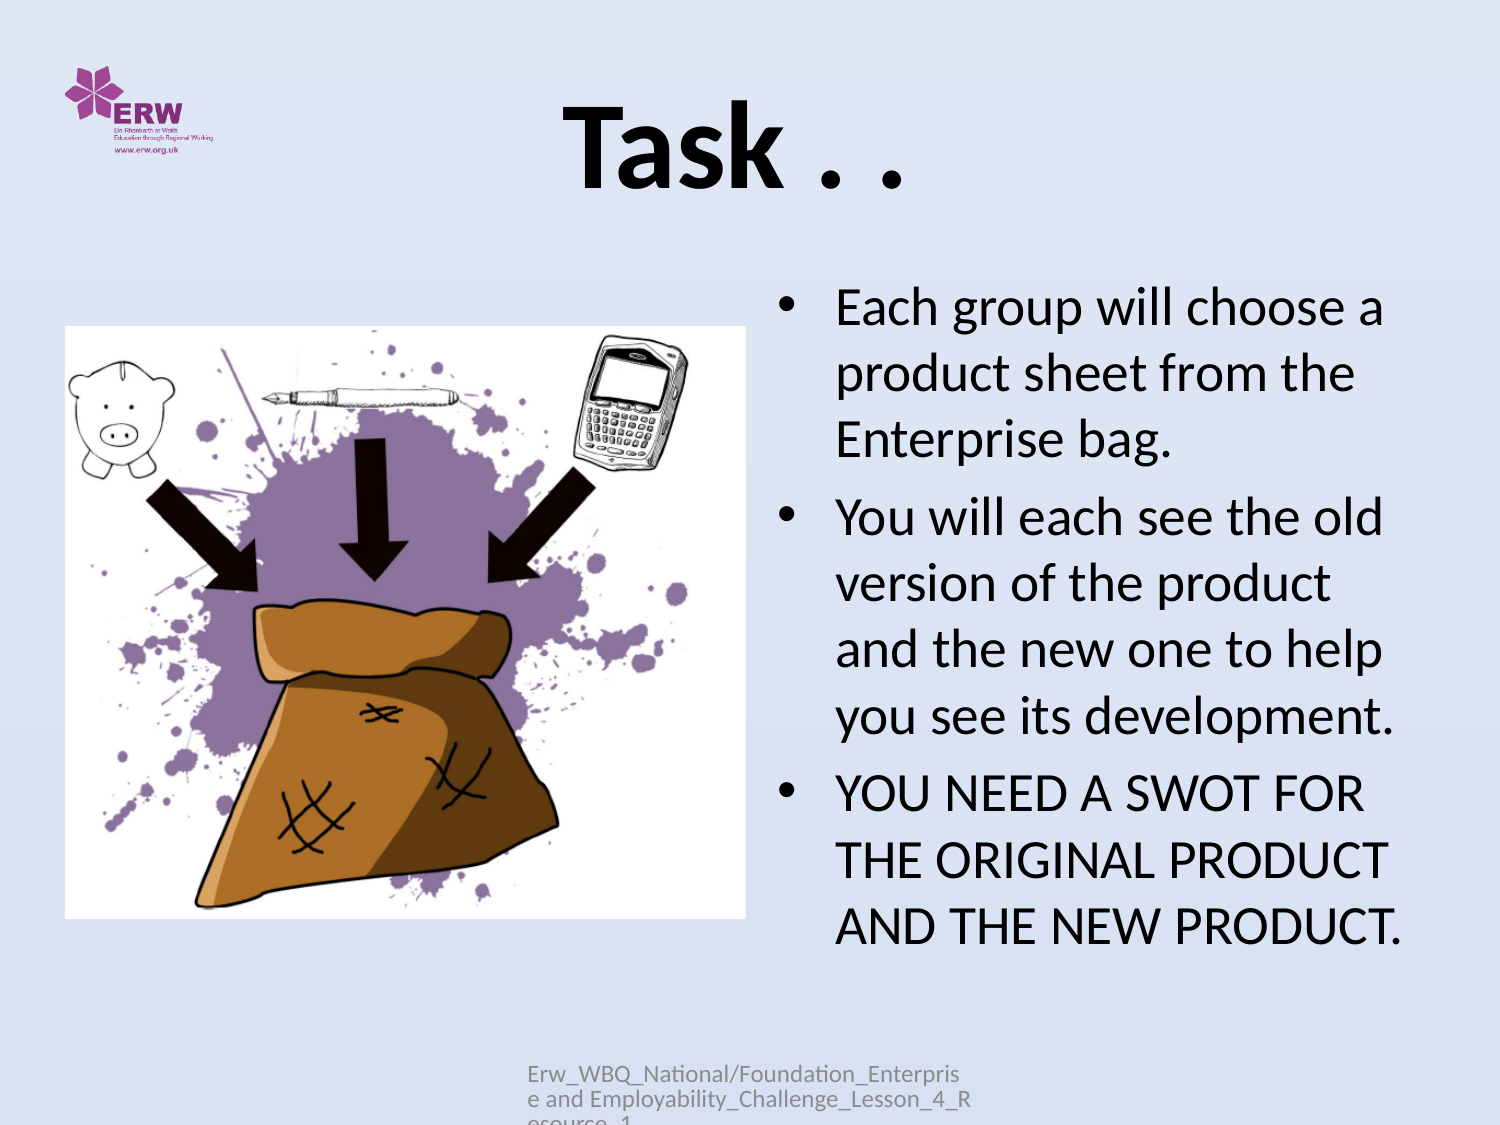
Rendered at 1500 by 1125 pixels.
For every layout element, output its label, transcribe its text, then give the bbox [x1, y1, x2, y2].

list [64, 326, 747, 920]
picture [64, 66, 75, 155]
footer Erw_WBQ_National/Foundation_Enterprise and Employability_Challenge_Lesson_4_Resource_1 [512, 1042, 988, 1103]
list Each group will choose a product sheet from the Enterprise bag. You will each see the old version of the product and the new one to help you see its development. YOU NEED A SWOT FOR THE ORIGINAL PRODUCT AND THE NEW PRODUCT. [762, 262, 1425, 1005]
title Task . . [75, 45, 1425, 233]
